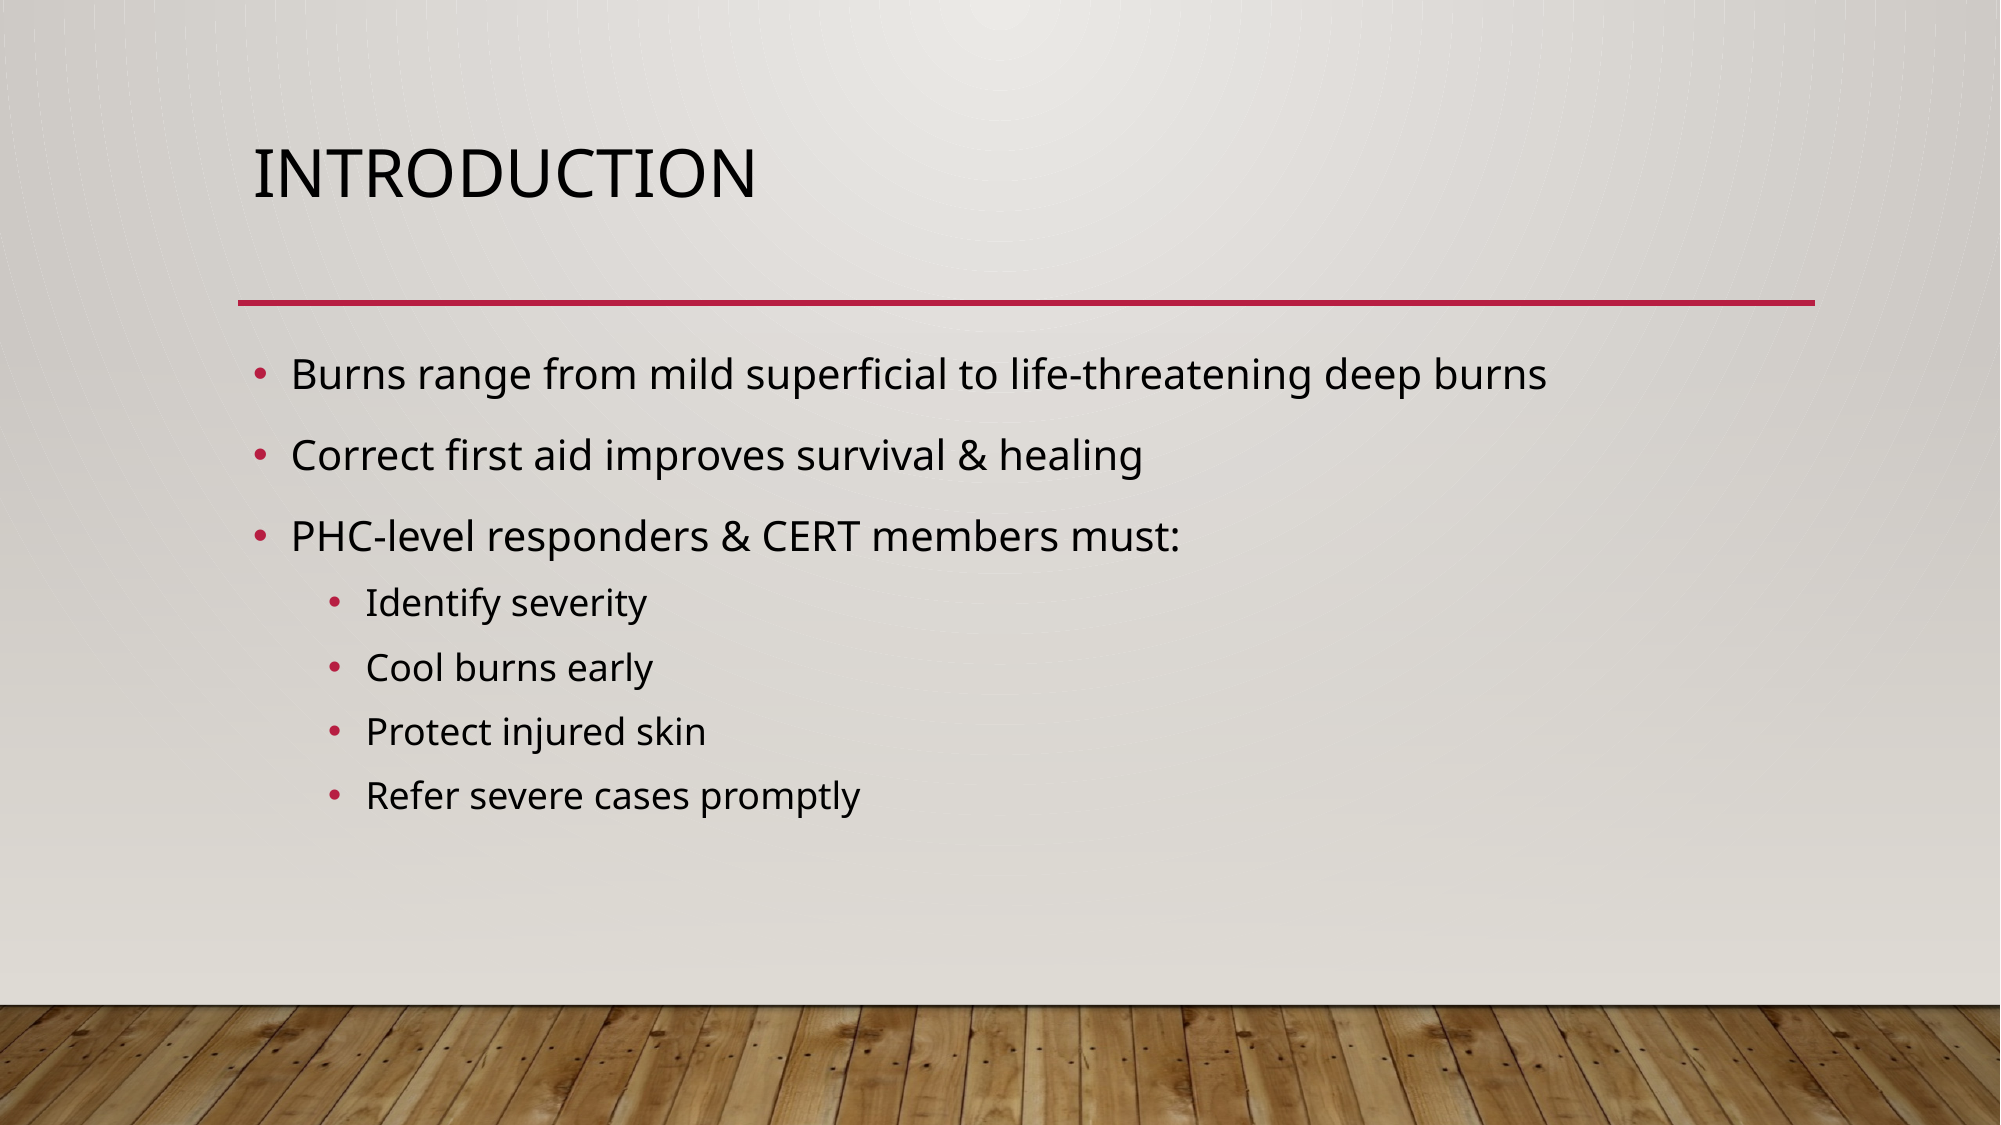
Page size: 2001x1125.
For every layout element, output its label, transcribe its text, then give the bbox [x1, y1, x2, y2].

picture [0, 1005, 2000, 1125]
list Burns range from mild superficial to life-threatening deep burns Correct first aid improves survival & healing PHC-level responders & CERT members must: Identify severity Cool burns early Protect injured skin Refer severe cases promptly [238, 330, 1814, 897]
title Introduction [238, 131, 1814, 305]
